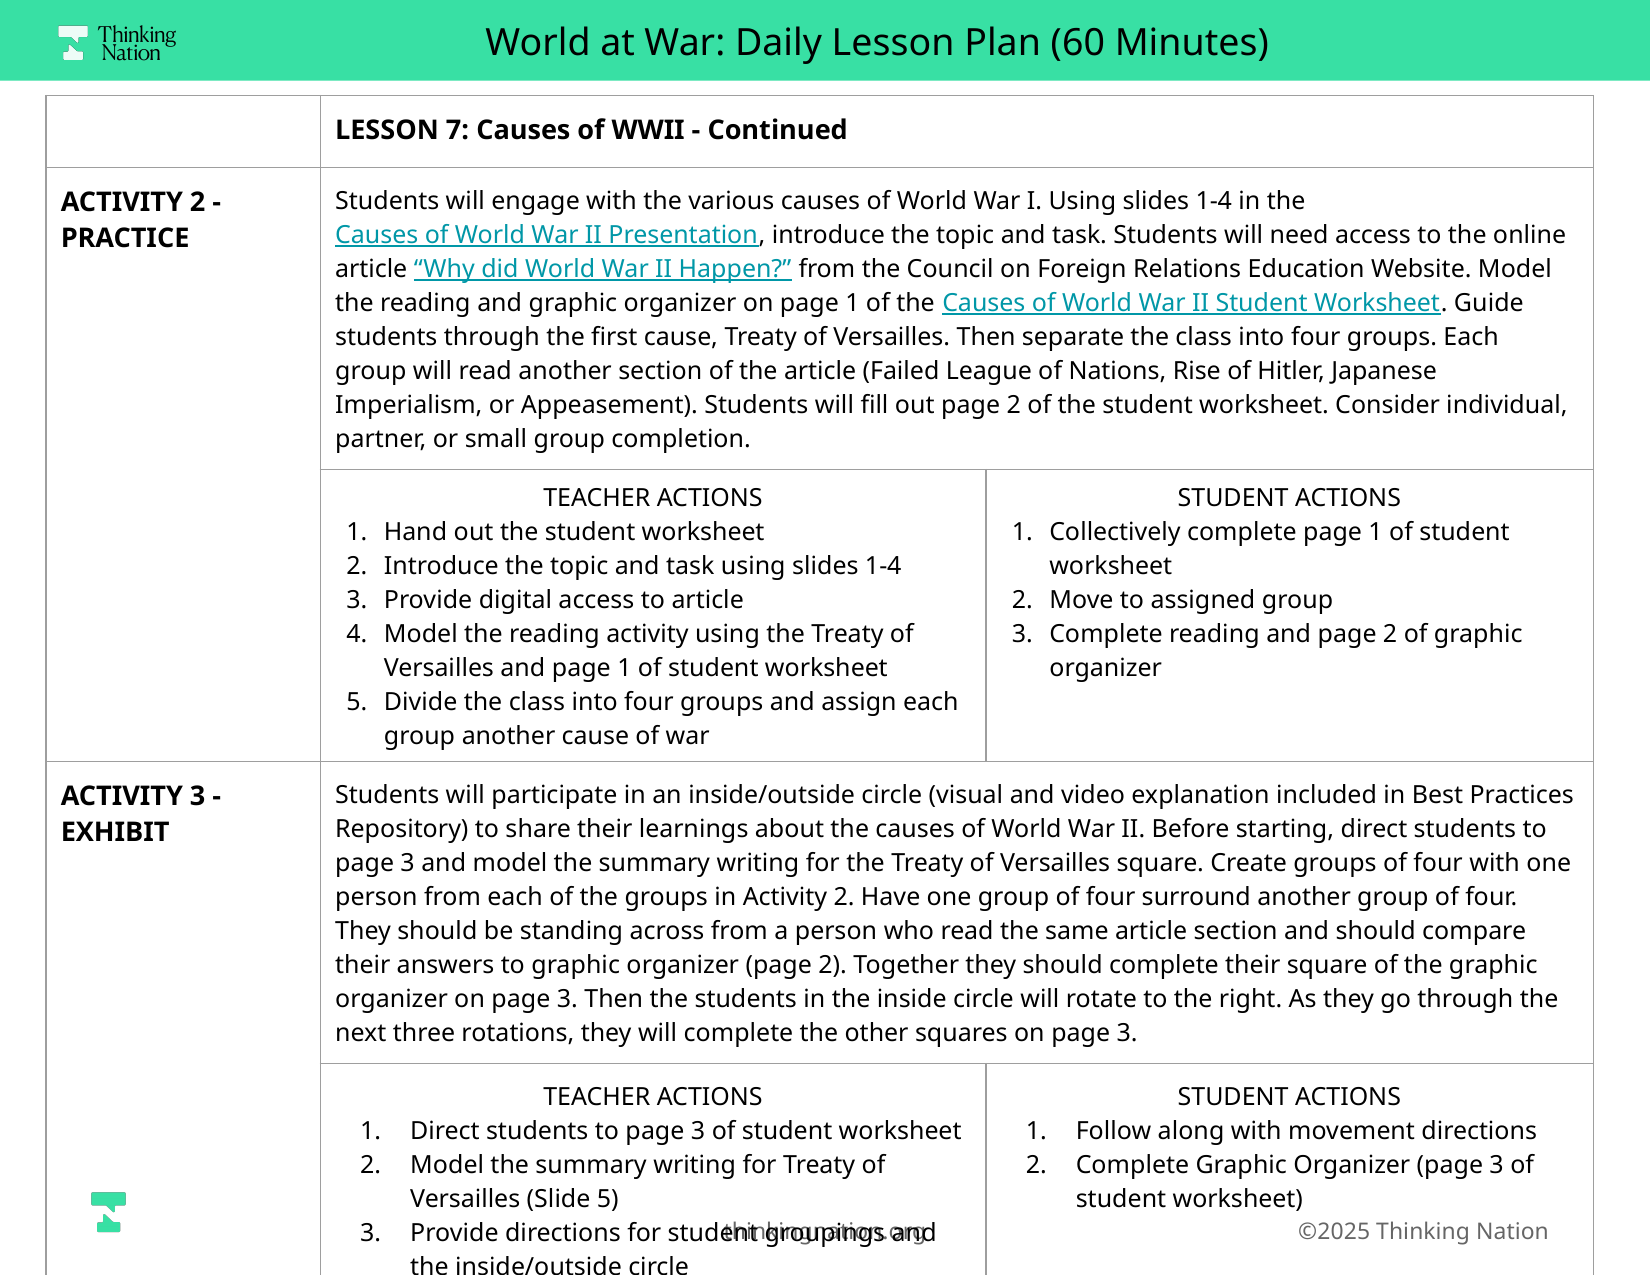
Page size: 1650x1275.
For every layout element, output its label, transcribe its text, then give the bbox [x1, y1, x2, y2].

picture [45, 14, 180, 85]
text_box World at War: Daily Lesson Plan (60 Minutes) [0, 0, 1650, 81]
table_cell TEACHER ACTIONS Direct students to page 3 of student worksheet Model the summary writing for Treaty of Versailles (Slide 5) Provide directions for student groupings and the inside/outside circle [321, 1064, 985, 1275]
table_cell ACTIVITY 2 - PRACTICE [47, 168, 320, 761]
table_header [47, 96, 320, 167]
table_cell Students will engage with the various causes of World War I. Using slides 1-4 in the Causes of World War II Presentation, introduce the topic and task. Students will need access to the online article “Why did World War II Happen?” from the Council on Foreign Relations Education Website. Model the reading and graphic organizer on page 1 of the Causes of World War II Student Worksheet. Guide students through the first cause, Treaty of Versailles. Then separate the class into four groups. Each group will read another section of the article (Failed League of Nations, Rise of Hitler, Japanese Imperialism, or Appeasement). Students will fill out page 2 of the student worksheet. Consider individual, partner, or small group completion. [321, 168, 1593, 469]
table_cell ACTIVITY 3 - EXHIBIT [47, 762, 320, 1275]
table_cell TEACHER ACTIONS Hand out the student worksheet Introduce the topic and task using slides 1-4 Provide digital access to article Model the reading activity using the Treaty of Versailles and page 1 of student worksheet Divide the class into four groups and assign each group another cause of war [321, 470, 985, 761]
picture [80, 1184, 136, 1240]
table_header LESSON 7: Causes of WWII - Continued [321, 96, 1593, 167]
table_cell Students will participate in an inside/outside circle (visual and video explanation included in Best Practices Repository) to share their learnings about the causes of World War II. Before starting, direct students to page 3 and model the summary writing for the Treaty of Versailles square. Create groups of four with one person from each of the groups in Activity 2. Have one group of four surround another group of four. They should be standing across from a person who read the same article section and should compare their answers to graphic organizer (page 2). Together they should complete their square of the graphic organizer on page 3. Then the students in the inside circle will rotate to the right. As they go through the next three rotations, they will complete the other squares on page 3. [321, 762, 1593, 1063]
table_cell STUDENT ACTIONS Follow along with movement directions Complete Graphic Organizer (page 3 of student worksheet) [987, 1064, 1593, 1275]
table_cell STUDENT ACTIONS Collectively complete page 1 of student worksheet Move to assigned group Complete reading and page 2 of graphic organizer [987, 470, 1593, 761]
